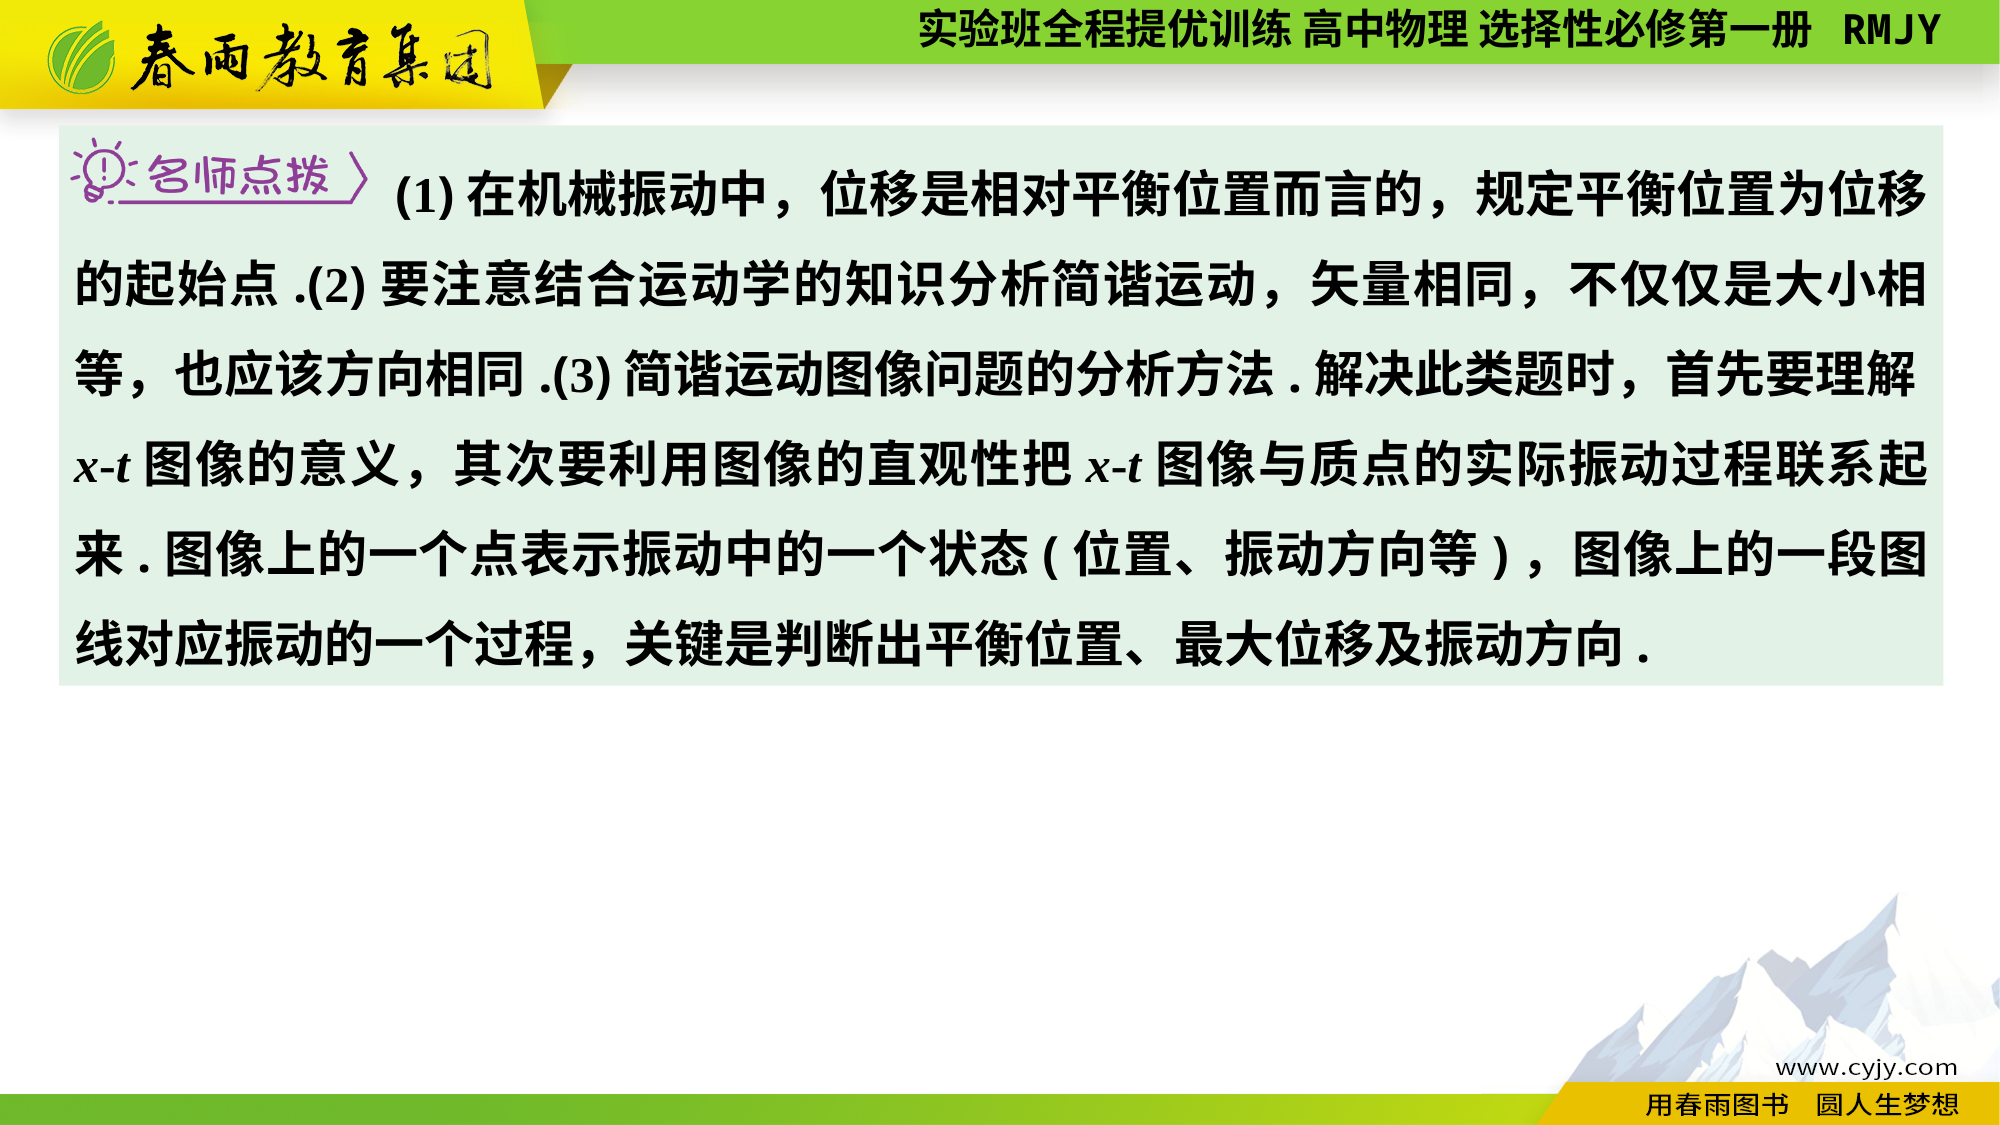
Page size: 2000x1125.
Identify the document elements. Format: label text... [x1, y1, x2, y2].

list (1)在机械振动中，位移是相对平衡位置而言的，规定平衡位置为位移的起始点.(2)要注意结合运动学的知识分析简谐运动，矢量相同，不仅仅是大小相等，也应该方向相同.(3)简谐运动图像问题的分析方法.解决此类题时，首先要理解x-t图像的意义，其次要利用图像的直观性把x-t图像与质点的实际振动过程联系起来.图像上的一个点表示振动中的一个状态(位置、振动方向等)，图像上的一段图线对应振动的一个过程，关键是判断出平衡位置、最大位移及振动方向. [59, 125, 1944, 686]
picture [0, 0, 2000, 1125]
